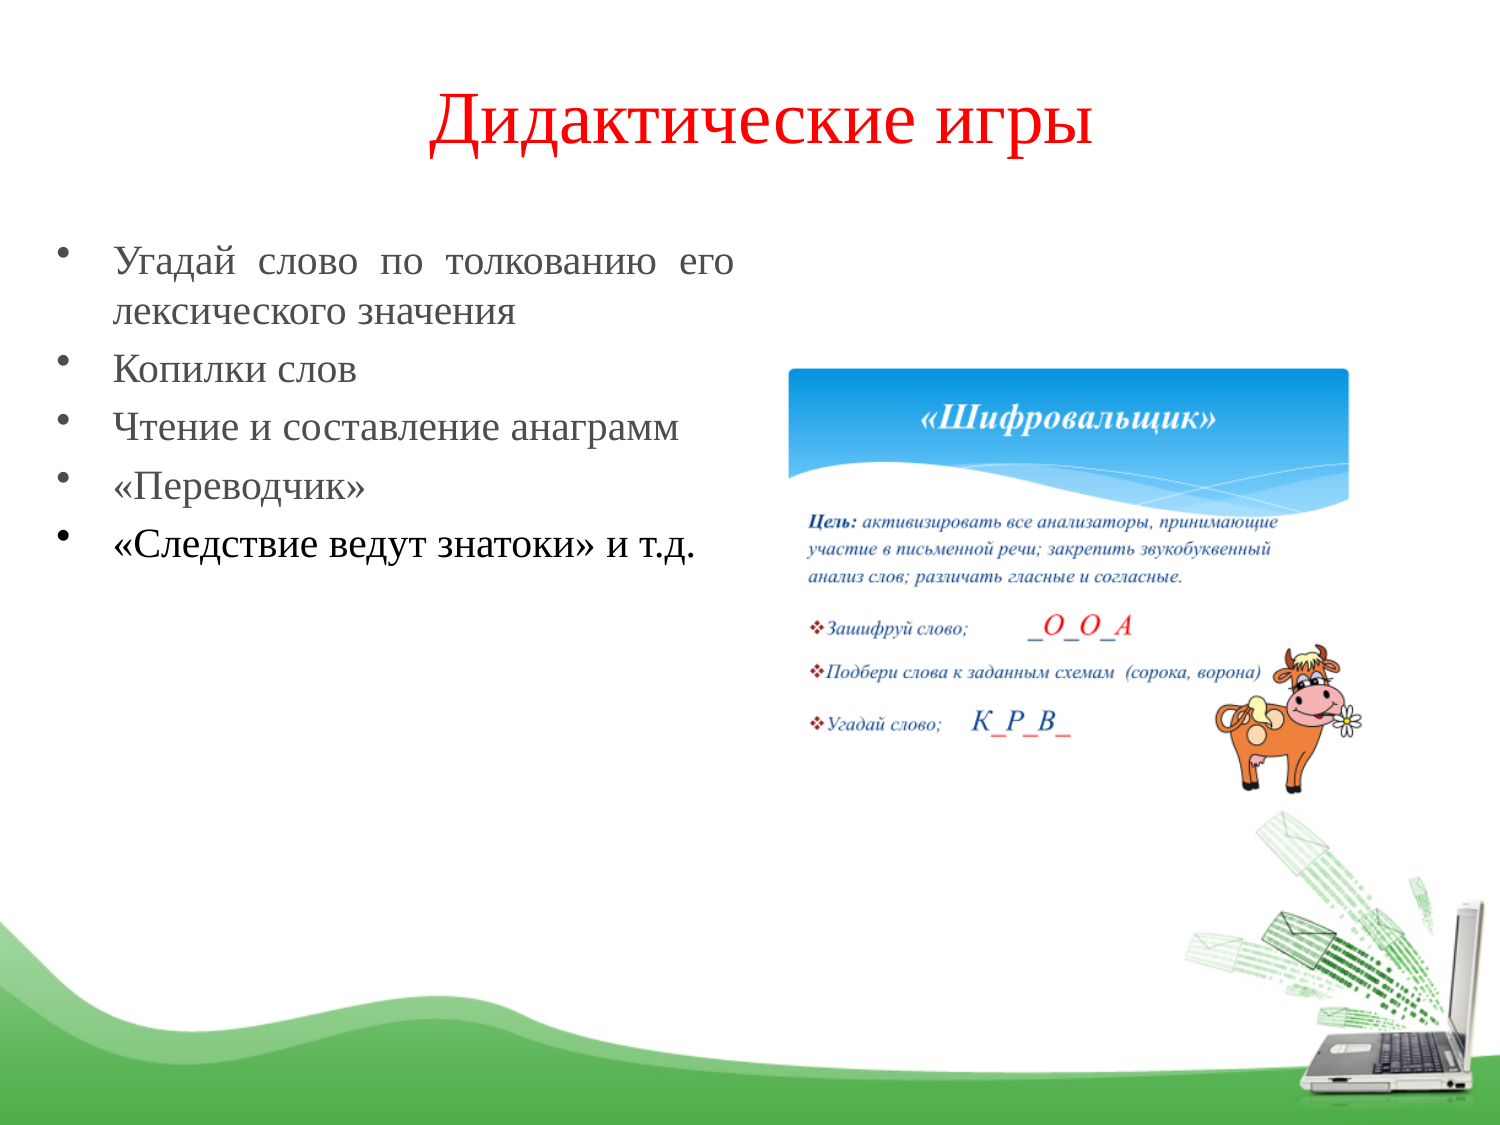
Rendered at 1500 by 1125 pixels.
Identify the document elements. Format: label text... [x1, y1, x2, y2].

title Дидактические игры [162, 99, 1363, 218]
list Угадай слово по толкованию его лексического значения Копилки слов Чтение и составление анаграмм «Переводчик» «Следствие ведут знатоки» и т.д. [41, 224, 750, 925]
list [774, 354, 1363, 796]
picture [0, 0, 1500, 1125]
